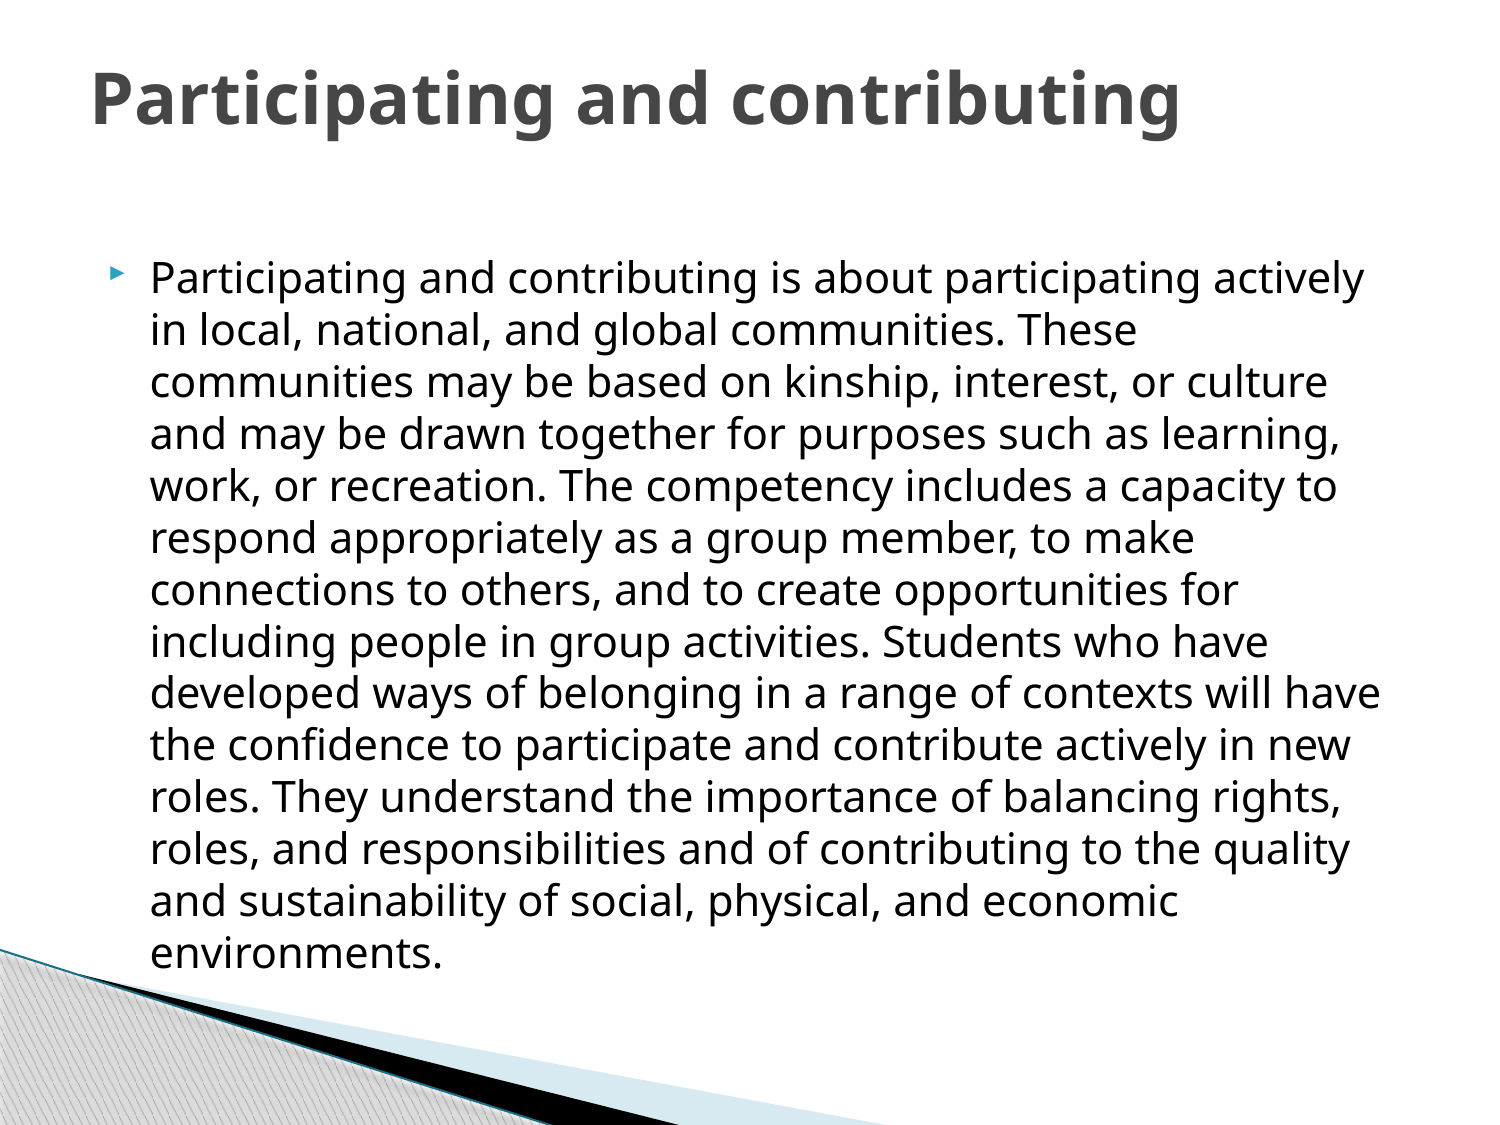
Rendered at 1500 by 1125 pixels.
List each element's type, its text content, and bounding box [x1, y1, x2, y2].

title Participating and contributing [75, 45, 1425, 233]
list Participating and contributing is about participating actively in local, national, and global communities. These communities may be based on kinship, interest, or culture and may be drawn together for purposes such as learning, work, or recreation. The competency includes a capacity to respond appropriately as a group member, to make connections to others, and to create opportunities for including people in group activities. Students who have developed ways of belonging in a range of contexts will have the confidence to participate and contribute actively in new roles. They understand the importance of balancing rights, roles, and responsibilities and of contributing to the quality and sustainability of social, physical, and economic environments. [74, 242, 1426, 986]
